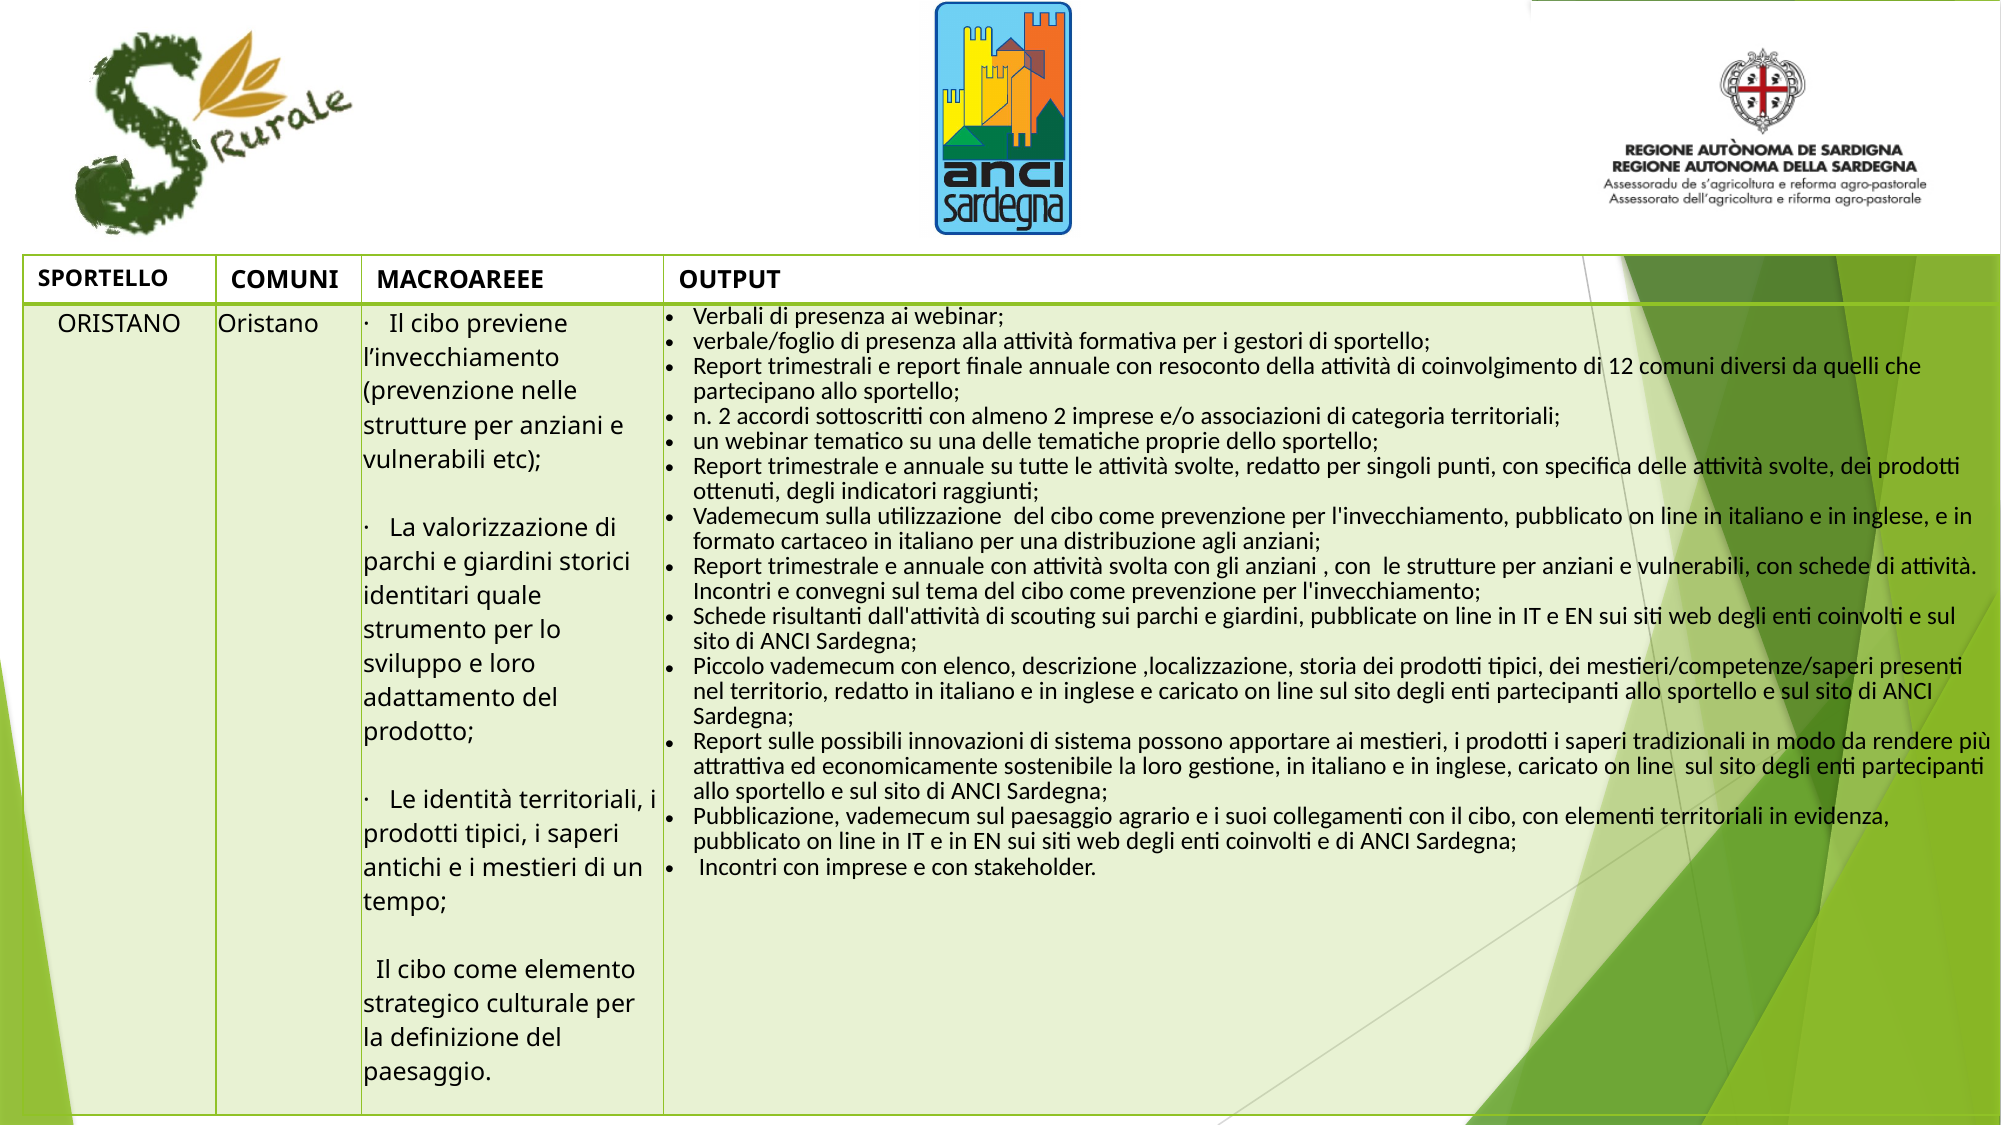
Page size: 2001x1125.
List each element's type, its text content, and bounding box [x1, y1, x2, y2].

table_header SPORTELLO [24, 256, 215, 302]
picture [1531, 1, 2000, 255]
table_cell Verbali di presenza ai webinar; verbale/foglio di presenza alla attività formativa per i gestori di sportello; Report trimestrali e report finale annuale con resoconto della attività di coinvolgimento di 12 comuni diversi da quelli che partecipano allo sportello; n. 2 accordi sottoscritti con almeno 2 imprese e/o associazioni di categoria territoriali; un webinar tematico su una delle tematiche proprie dello sportello; Report trimestrale e annuale su tutte le attività svolte, redatto per singoli punti, con specifica delle attività svolte, dei prodotti ottenuti, degli indicatori raggiunti; Vademecum sulla utilizzazione del cibo come prevenzione per l'invecchiamento, pubblicato on line in italiano e in inglese, e in formato cartaceo in italiano per una distribuzione agli anziani; Report trimestrale e annuale con attività svolta con gli anziani , con le strutture per anziani e vulnerabili, con schede di attività. Incontri e convegni sul tema del cibo come prevenzione per l'invecchiamento; Schede risultanti dall'attività di scouting sui parchi e giardini, pubblicate on line in IT e EN sui siti web degli enti coinvolti e sul sito di ANCI Sardegna; Piccolo vademecum con elenco, descrizione ,localizzazione, storia dei prodotti tipici, dei mestieri/competenze/saperi presenti nel territorio, redatto in italiano e in inglese e caricato on line sul sito degli enti partecipanti allo sportello e sul sito di ANCI Sardegna; Report sulle possibili innovazioni di sistema possono apportare ai mestieri, i prodotti i saperi tradizionali in modo da rendere più attrattiva ed economicamente sostenibile la loro gestione, in italiano e in inglese, caricato on line sul sito degli enti partecipanti allo sportello e sul sito di ANCI Sardegna; Pubblicazione, vademecum sul paesaggio agrario e i suoi collegamenti con il cibo, con elementi territoriali in evidenza, pubblicato on line in IT e in EN sui siti web degli enti coinvolti e di ANCI Sardegna; Incontri con imprese e con stakeholder. [664, 306, 1999, 1114]
table_header OUTPUT [664, 256, 1999, 302]
picture [39, 6, 377, 256]
table_cell Oristano [217, 306, 361, 1114]
table_cell ORISTANO [24, 306, 215, 1114]
picture [919, 1, 1081, 238]
table_header MACROAREEE [362, 256, 663, 302]
table_header COMUNI [217, 266, 361, 302]
table_cell · Il cibo previene l’invecchiamento (prevenzione nelle strutture per anziani e vulnerabili etc); · La valorizzazione di parchi e giardini storici identitari quale strumento per lo sviluppo e loro adattamento del prodotto; · Le identità territoriali, i prodotti tipici, i saperi antichi e i mestieri di un tempo; Il cibo come elemento strategico culturale per la definizione del paesaggio. [362, 306, 663, 1114]
